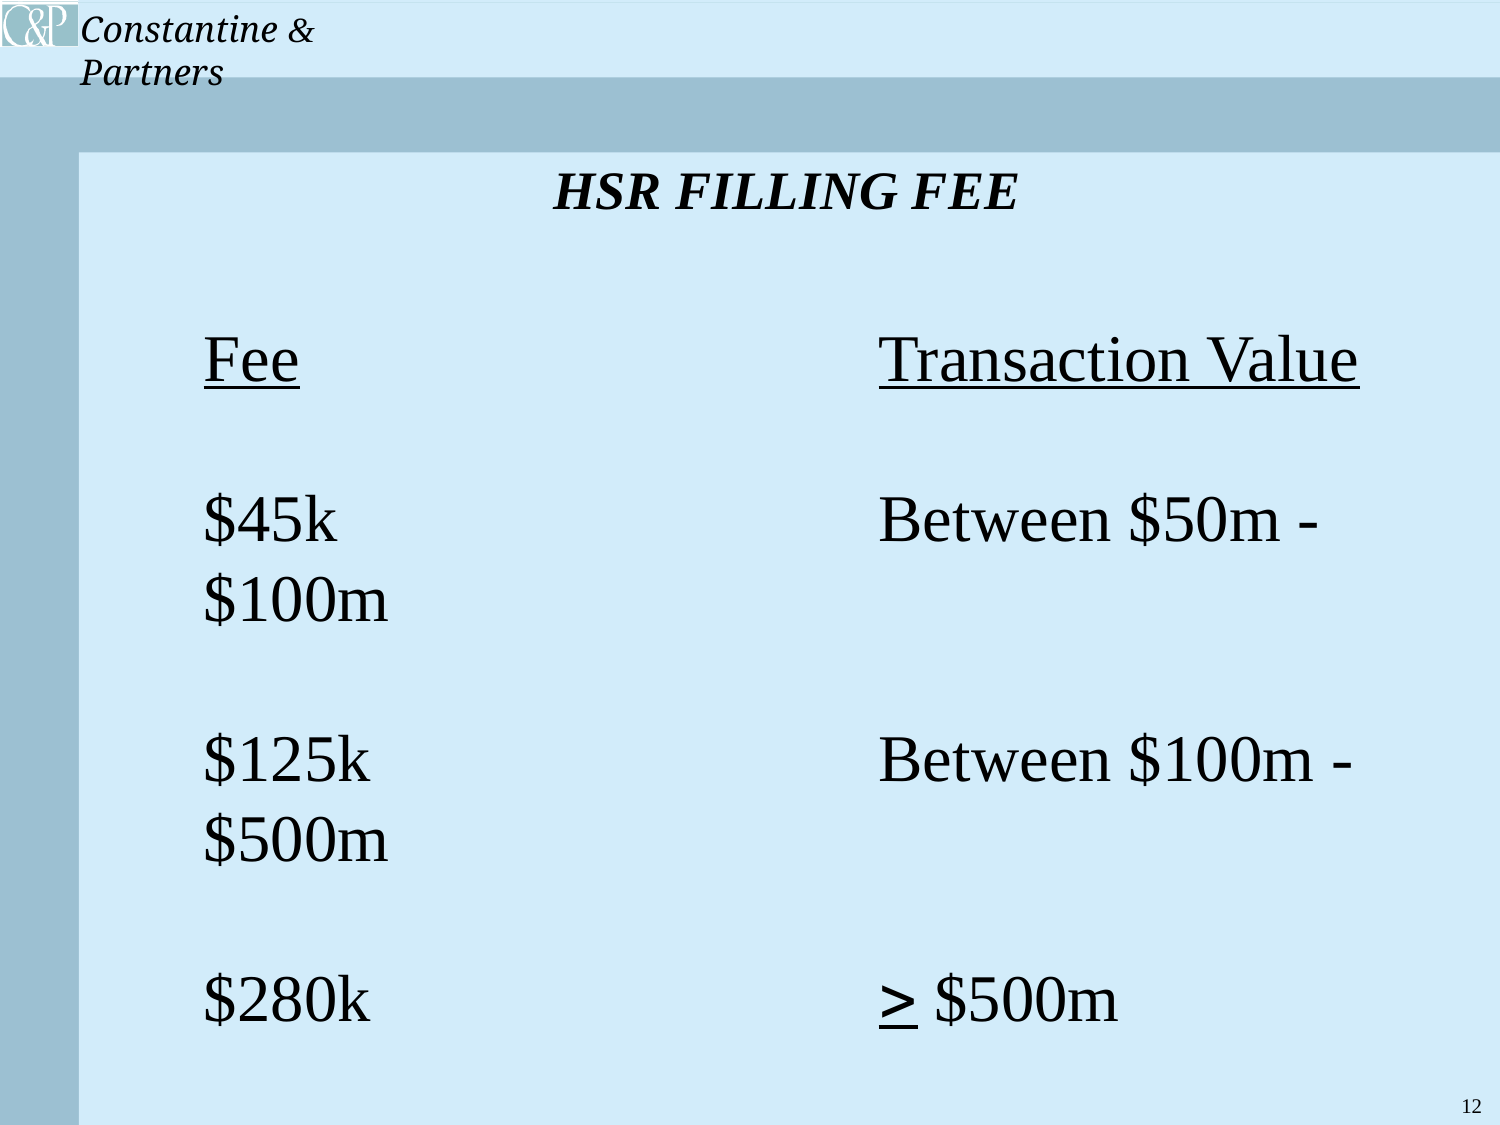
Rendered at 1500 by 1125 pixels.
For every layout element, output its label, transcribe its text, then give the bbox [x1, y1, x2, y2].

text_box Fee Transaction Value $45k Between $50m - $100m $125k Between $100m - $500m $280k  $500m [74, 307, 1500, 1043]
text_box HSR FILLING FEE [74, 147, 1500, 228]
